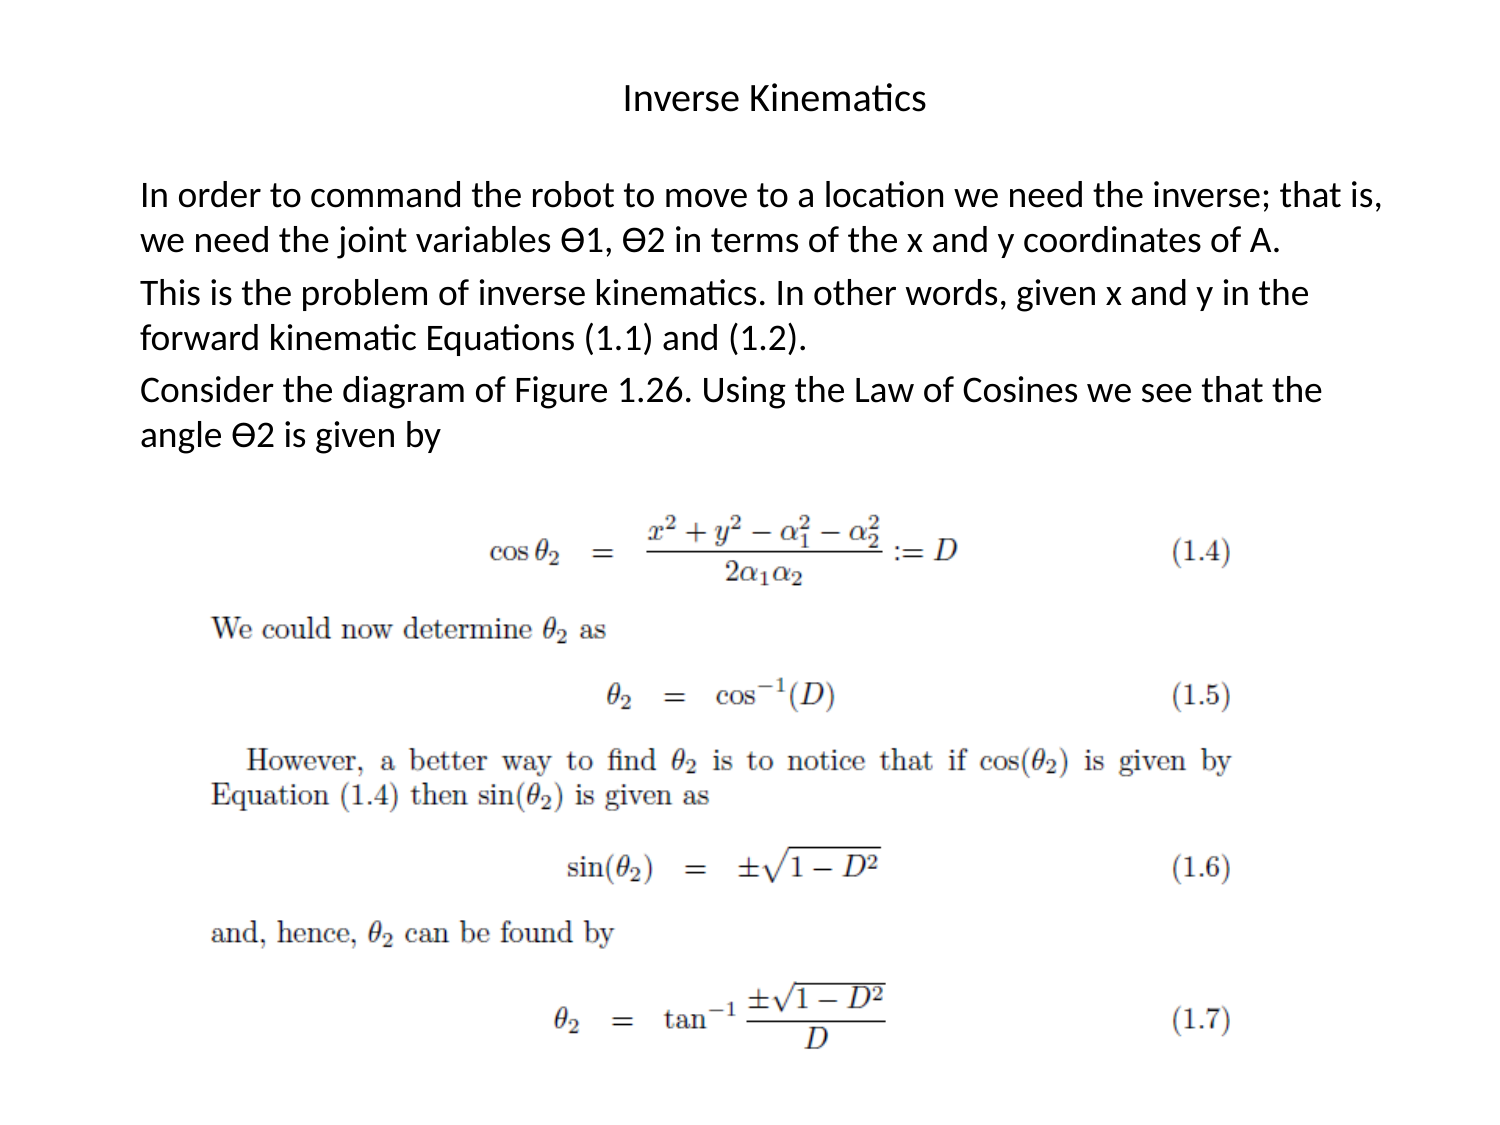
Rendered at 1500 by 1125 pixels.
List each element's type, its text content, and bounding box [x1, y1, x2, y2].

title Inverse Kinematics [162, 62, 1388, 162]
picture [187, 512, 1255, 1060]
subtitle In order to command the robot to move to a location we need the inverse; that is, we need the joint variables Ө1, Ө2 in terms of the x and y coordinates of A. This is the problem of inverse kinematics. In other words, given x and y in the forward kinematic Equations (1.1) and (1.2). Consider the diagram of Figure 1.26. Using the Law of Cosines we see that the angle Ө2 is given by [125, 162, 1413, 988]
